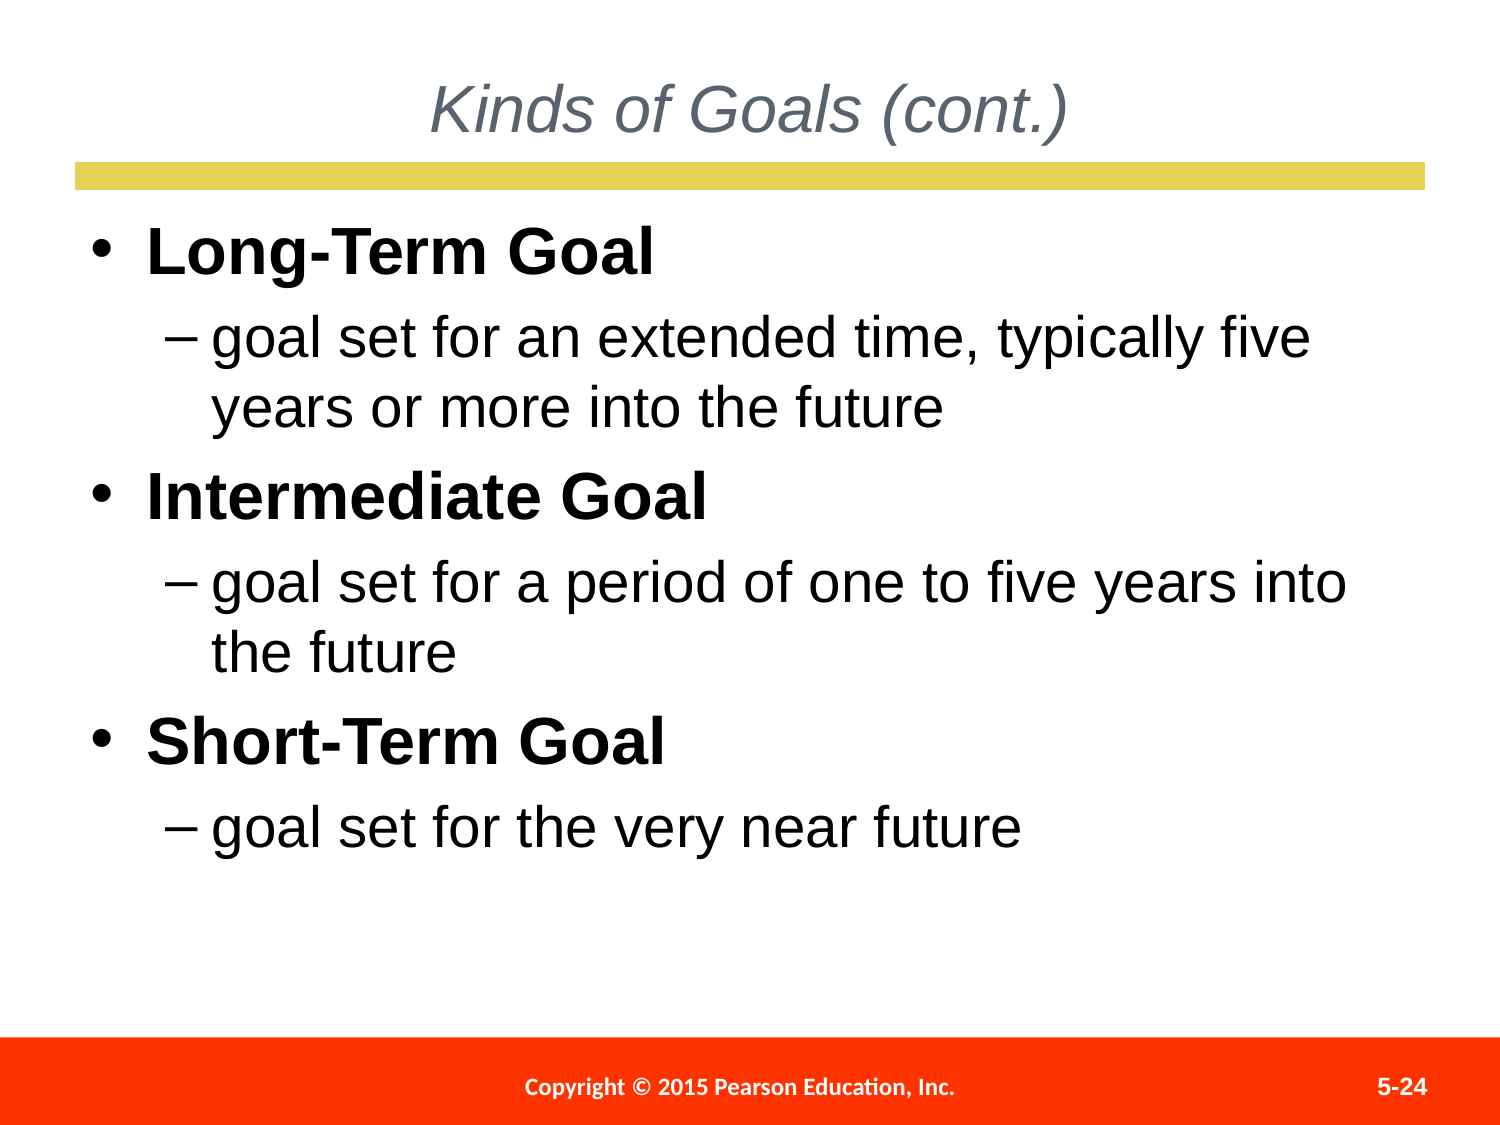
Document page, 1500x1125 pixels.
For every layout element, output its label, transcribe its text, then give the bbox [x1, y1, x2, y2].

list Long-Term Goal goal set for an extended time, typically five years or more into the future Intermediate Goal goal set for a period of one to five years into the future Short-Term Goal goal set for the very near future [74, 199, 1426, 1006]
title Kinds of Goals (cont.) [74, 12, 1426, 199]
